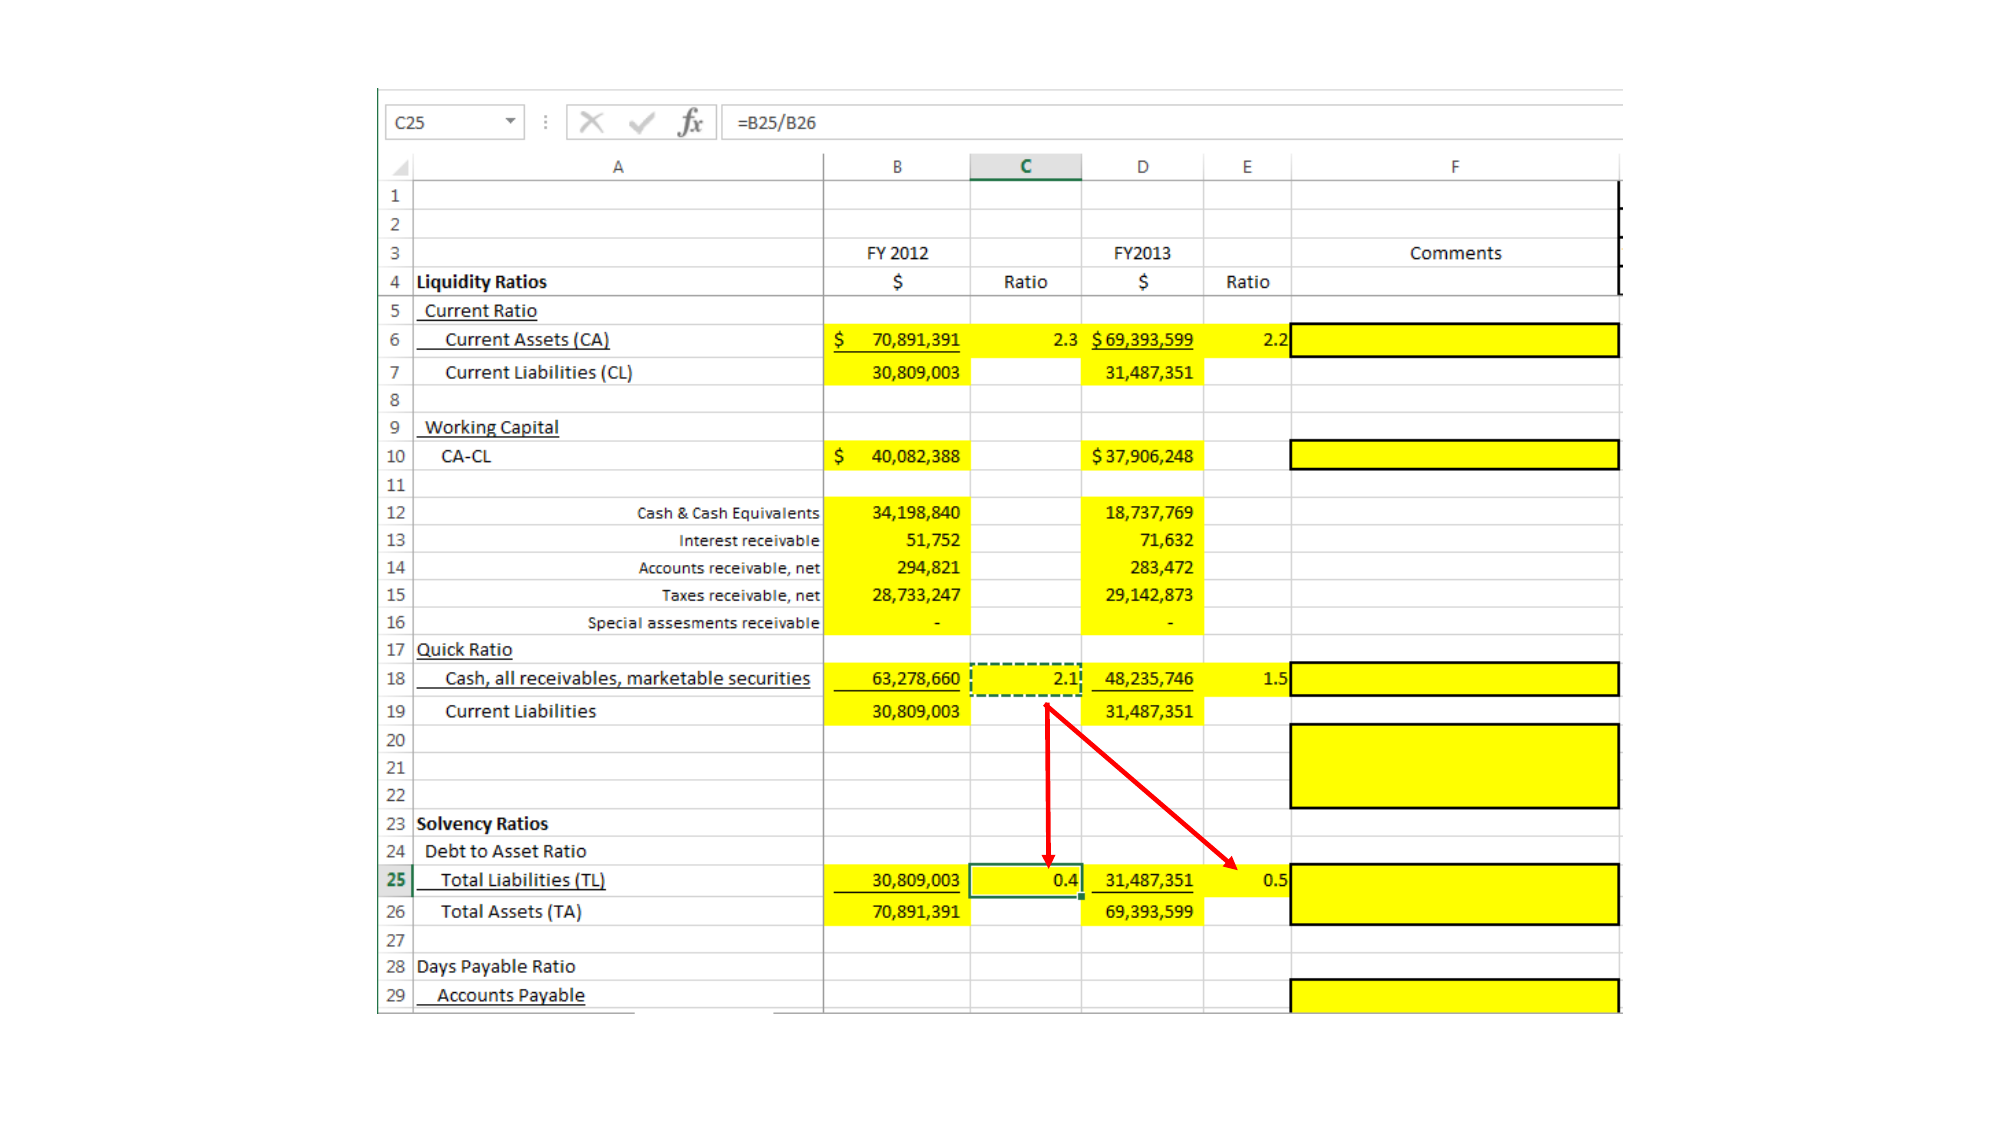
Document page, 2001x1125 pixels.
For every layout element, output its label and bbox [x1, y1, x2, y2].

text_box [1044, 704, 1238, 871]
list [377, 88, 1623, 1014]
